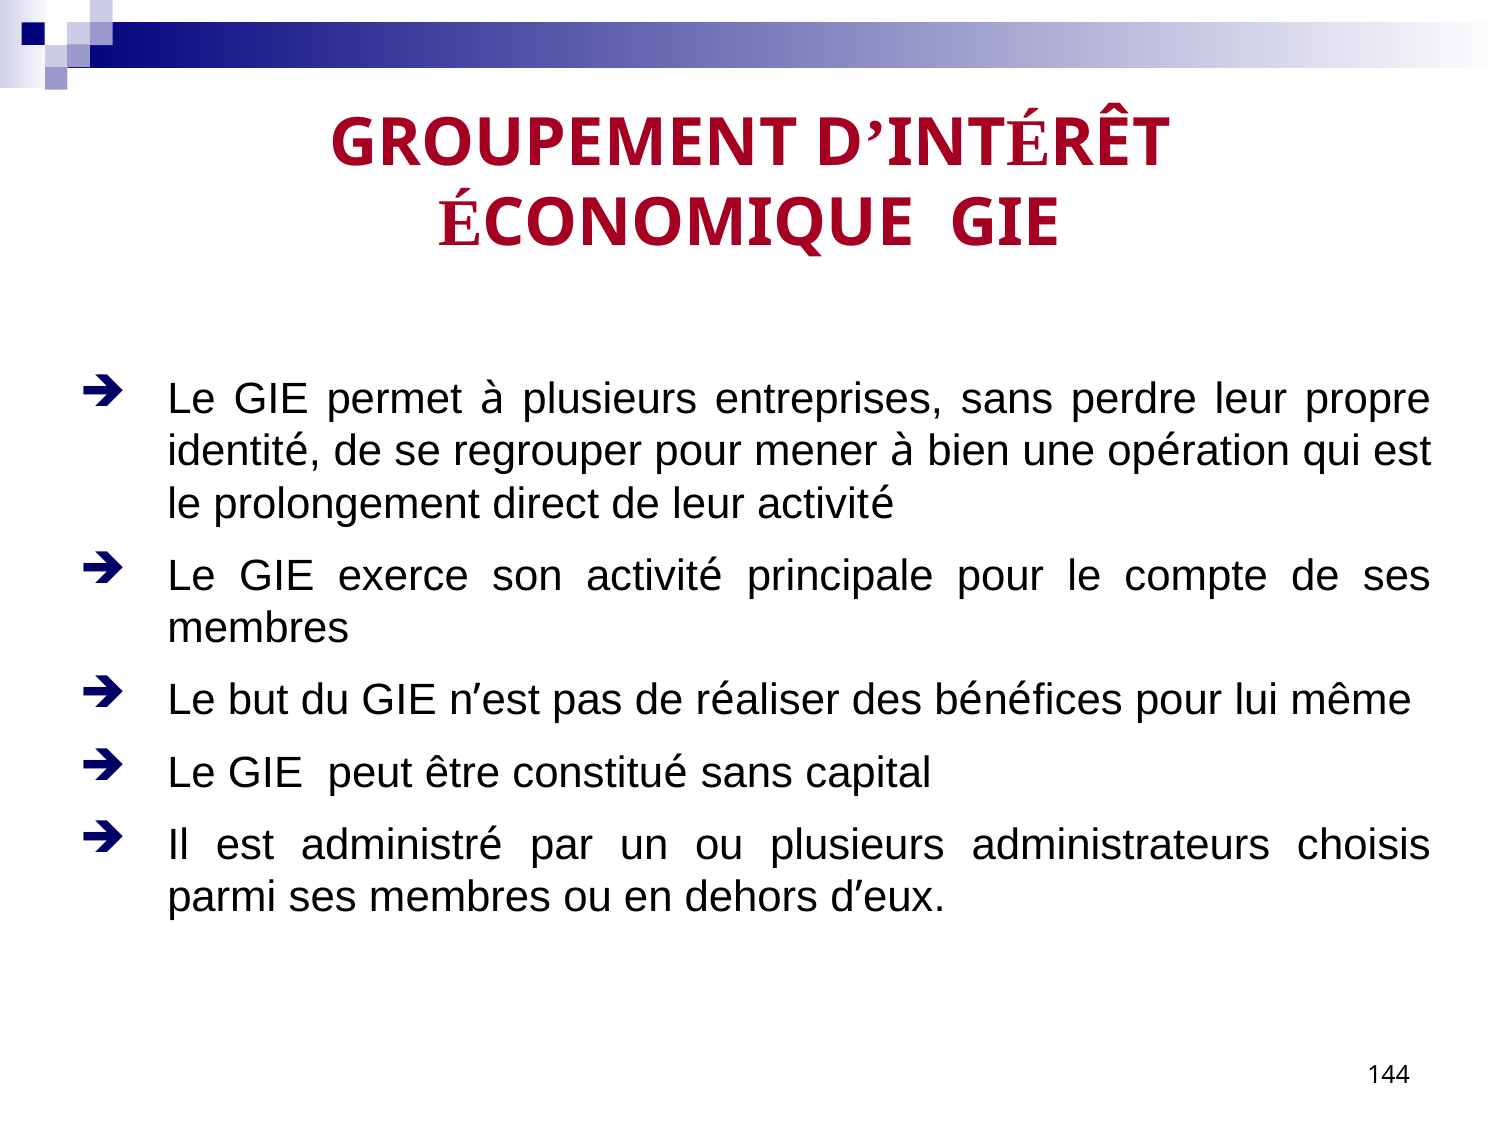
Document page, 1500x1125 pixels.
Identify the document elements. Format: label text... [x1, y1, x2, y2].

title GROUPEMENT D’INTÉRÊT ÉCONOMIQUE GIE [75, 66, 1425, 292]
slide_number 144 [1074, 1025, 1425, 1100]
list Le GIE permet à plusieurs entreprises, sans perdre leur propre identité, de se regrouper pour mener à bien une opération qui est le prolongement direct de leur activité Le GIE exerce son activité principale pour le compte de ses membres Le but du GIE n’est pas de réaliser des bénéfices pour lui même Le GIE peut être constitué sans capital Il est administré par un ou plusieurs administrateurs choisis parmi ses membres ou en dehors d’eux. [64, 362, 1447, 1000]
